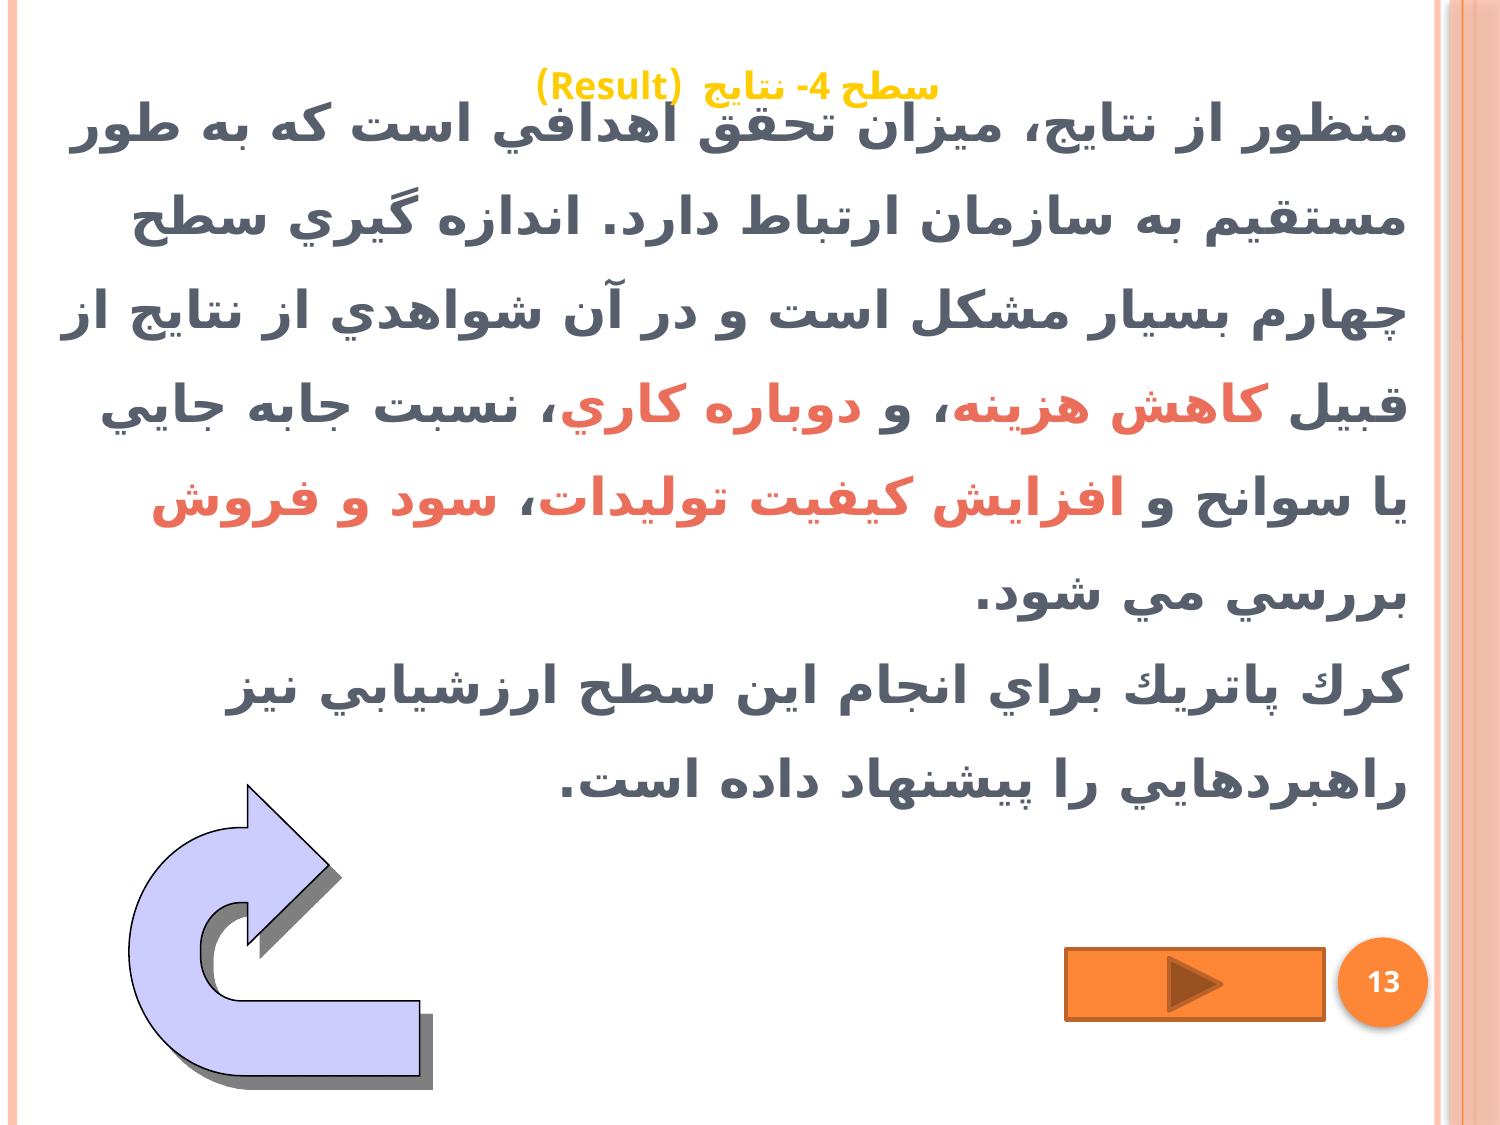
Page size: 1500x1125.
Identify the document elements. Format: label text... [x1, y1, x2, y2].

text_box [1064, 947, 1326, 1022]
text_box سطح 4- نتايج (Result) [510, 54, 956, 115]
slide_number 13 [1333, 940, 1434, 1027]
title منظور از نتايج، ميزان تحقق اهدافي است كه به طور مستقيم به سازمان ارتباط دارد. اندازه گيري سطح چهارم بسيار مشكل است و در آن شواهدي از نتايج از قبيل كاهش هزينه، و دوباره كاري، نسبت جابه جايي يا سوانح و افزايش كيفيت توليدات، سود و فروش بررسي مي شود. كرك پاتريك براي انجام اين سطح ارزشيابي نيز راهبردهايي را پيشنهاد داده است. [29, 45, 1425, 903]
text_box [128, 903, 420, 1076]
